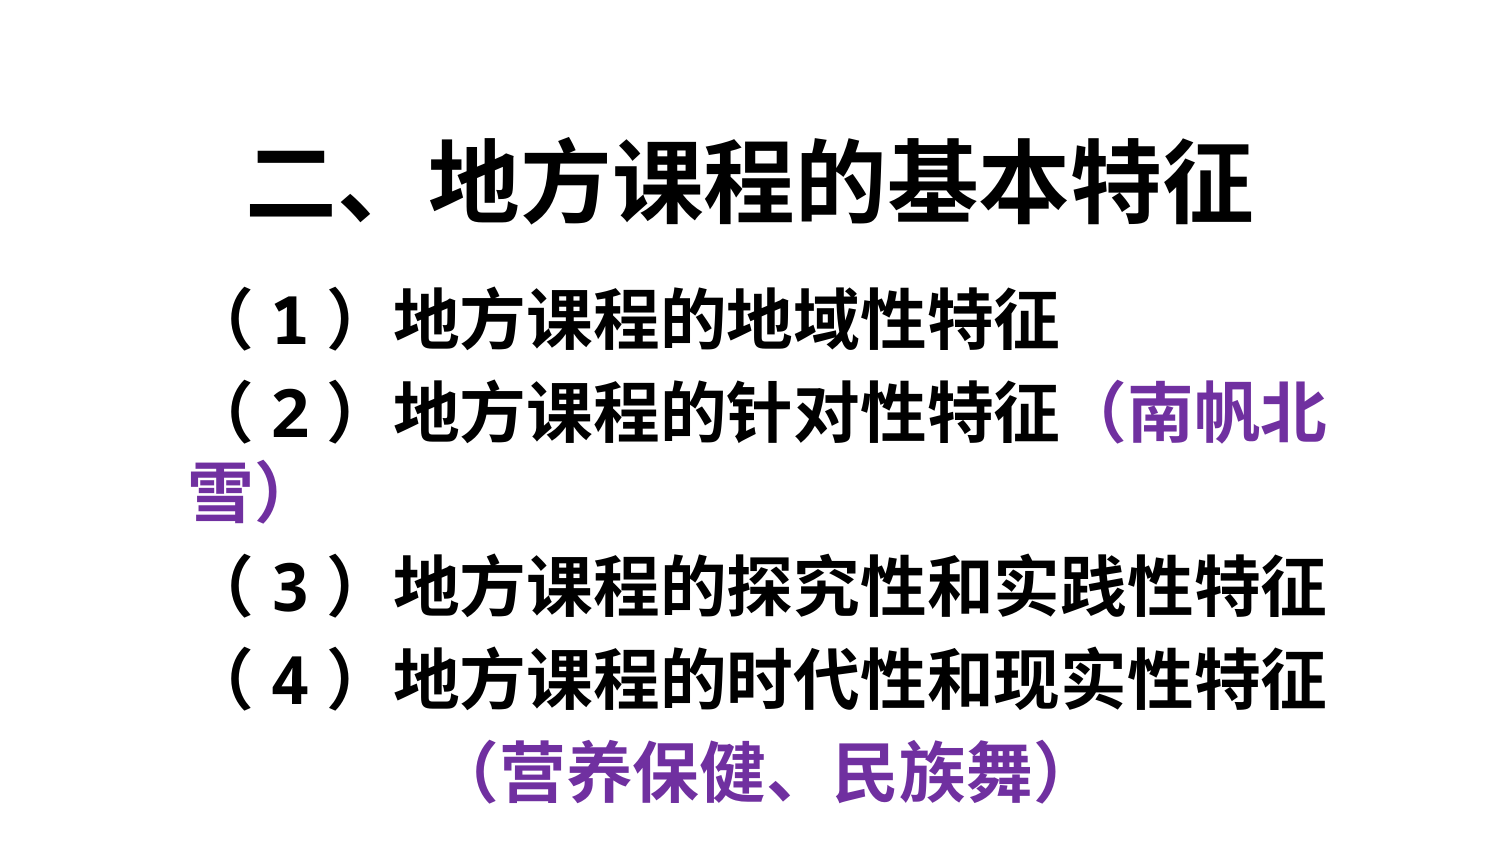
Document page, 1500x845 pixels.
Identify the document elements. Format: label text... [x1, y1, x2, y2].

title 二、地方课程的基本特征 [74, 128, 1426, 231]
list （1）地方课程的地域性特征 （2）地方课程的针对性特征（南帆北雪） （3）地方课程的探究性和实践性特征 （4）地方课程的时代性和现实性特征 （营养保健、民族舞） [172, 270, 1426, 783]
